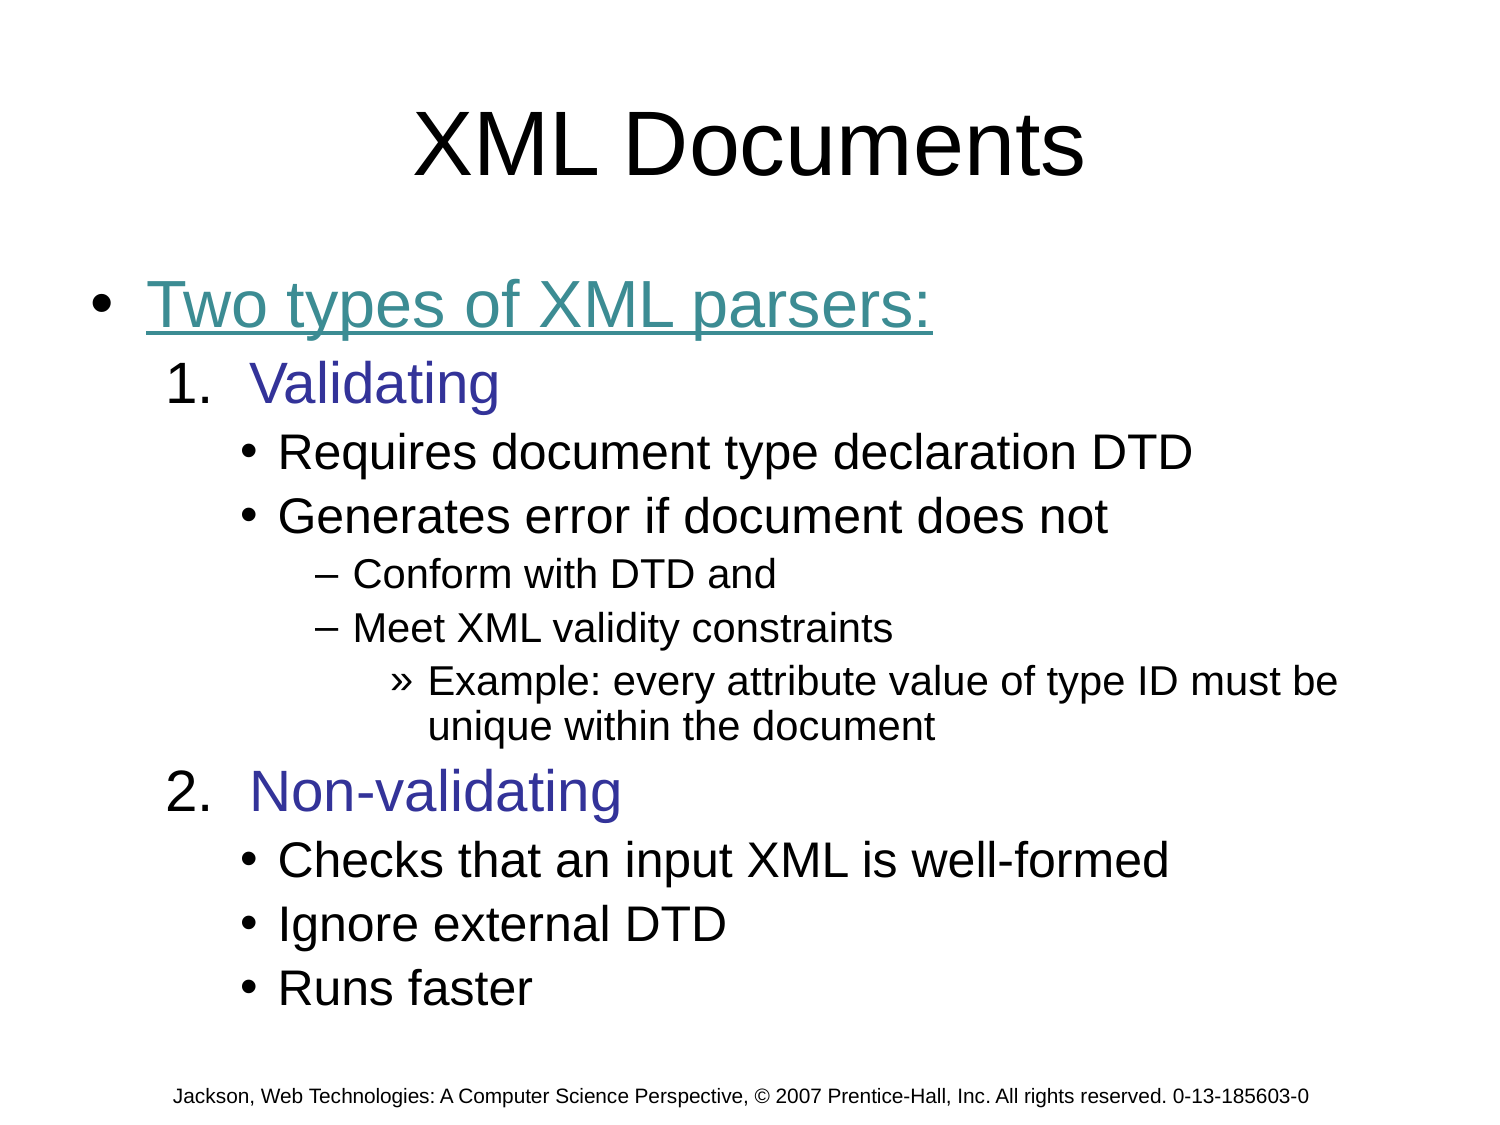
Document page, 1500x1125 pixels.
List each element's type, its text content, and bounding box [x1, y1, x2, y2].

footer Jackson, Web Technologies: A Computer Science Perspective, © 2007 Prentice-Hall, Inc. All rights reserved. 0-13-185603-0 [75, 1074, 1413, 1103]
list Two types of XML parsers: Validating Requires document type declaration DTD Generates error if document does not Conform with DTD and Meet XML validity constraints Example: every attribute value of type ID must be unique within the document Non-validating Checks that an input XML is well-formed Ignore external DTD Runs faster [75, 262, 1425, 1005]
title XML Documents [75, 45, 1425, 233]
